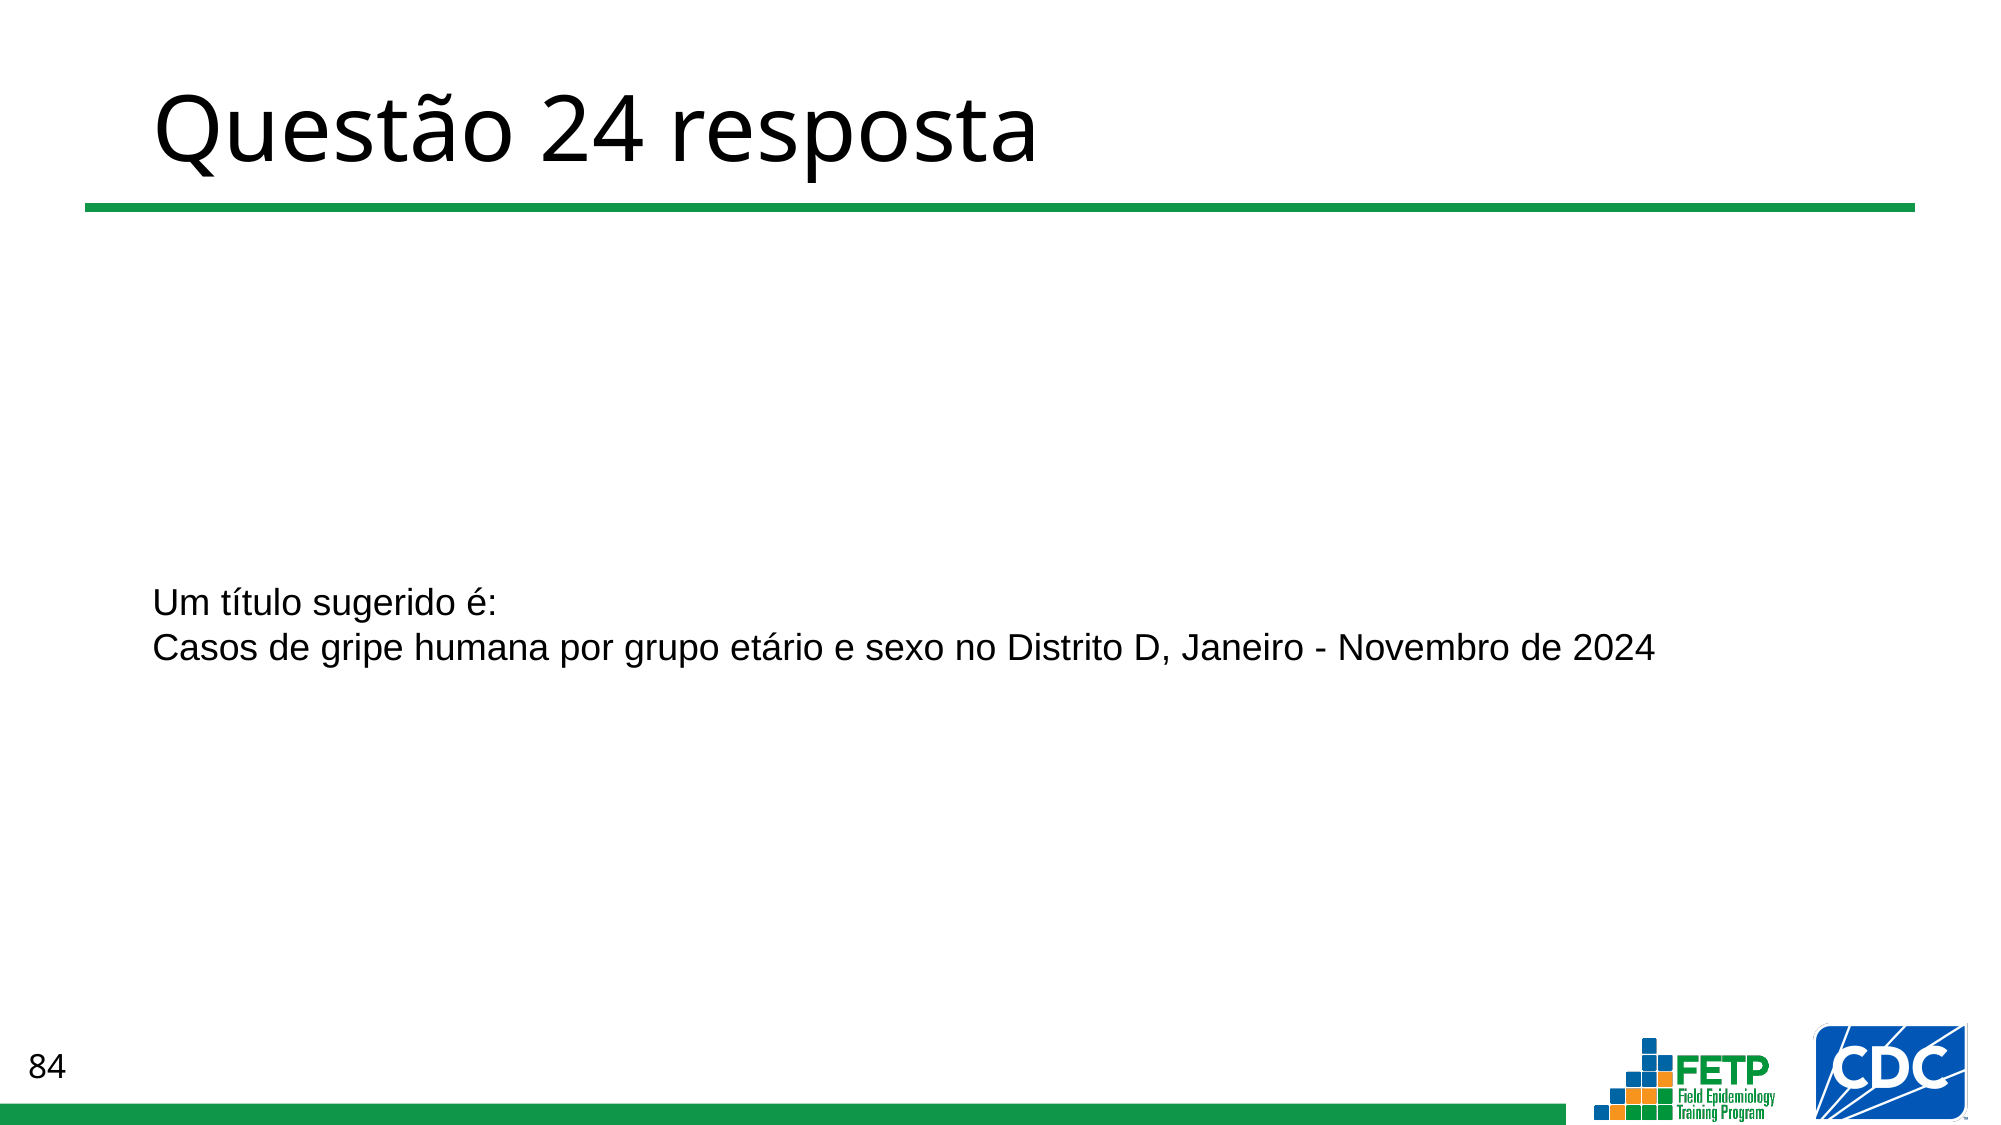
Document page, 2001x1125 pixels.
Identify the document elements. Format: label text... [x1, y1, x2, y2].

picture [1813, 1023, 1968, 1122]
list Um título sugerido é: Casos de gripe humana por grupo etário e sexo no Distrito D, Janeiro - Novembro de 2024 [137, 242, 1725, 1004]
picture [1594, 1038, 1775, 1122]
title Questão 24 resposta [137, 75, 1863, 207]
